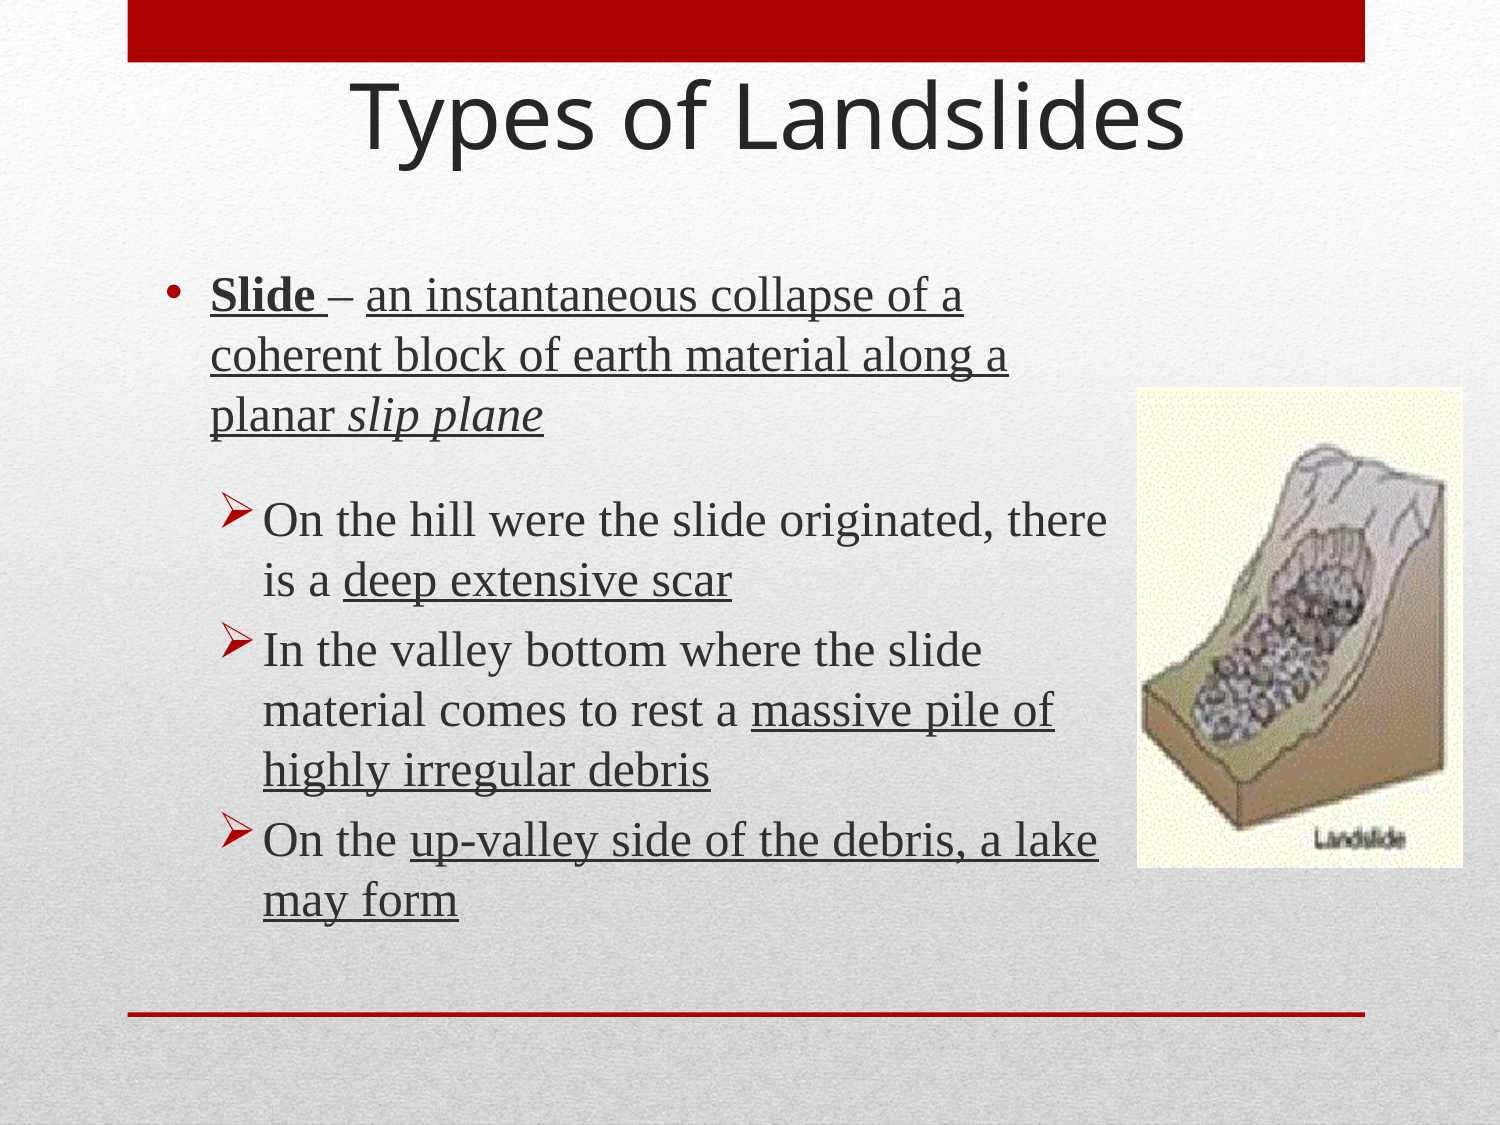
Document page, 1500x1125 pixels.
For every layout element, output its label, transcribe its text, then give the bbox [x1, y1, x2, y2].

picture [1136, 386, 1464, 869]
list Slide – an instantaneous collapse of a coherent block of earth material along a planar slip plane On the hill were the slide originated, there is a deep extensive scar In the valley bottom where the slide material comes to rest a massive pile of highly irregular debris On the up-valley side of the debris, a lake may form [150, 187, 1150, 1000]
title Types of Landslides [200, 0, 1338, 175]
